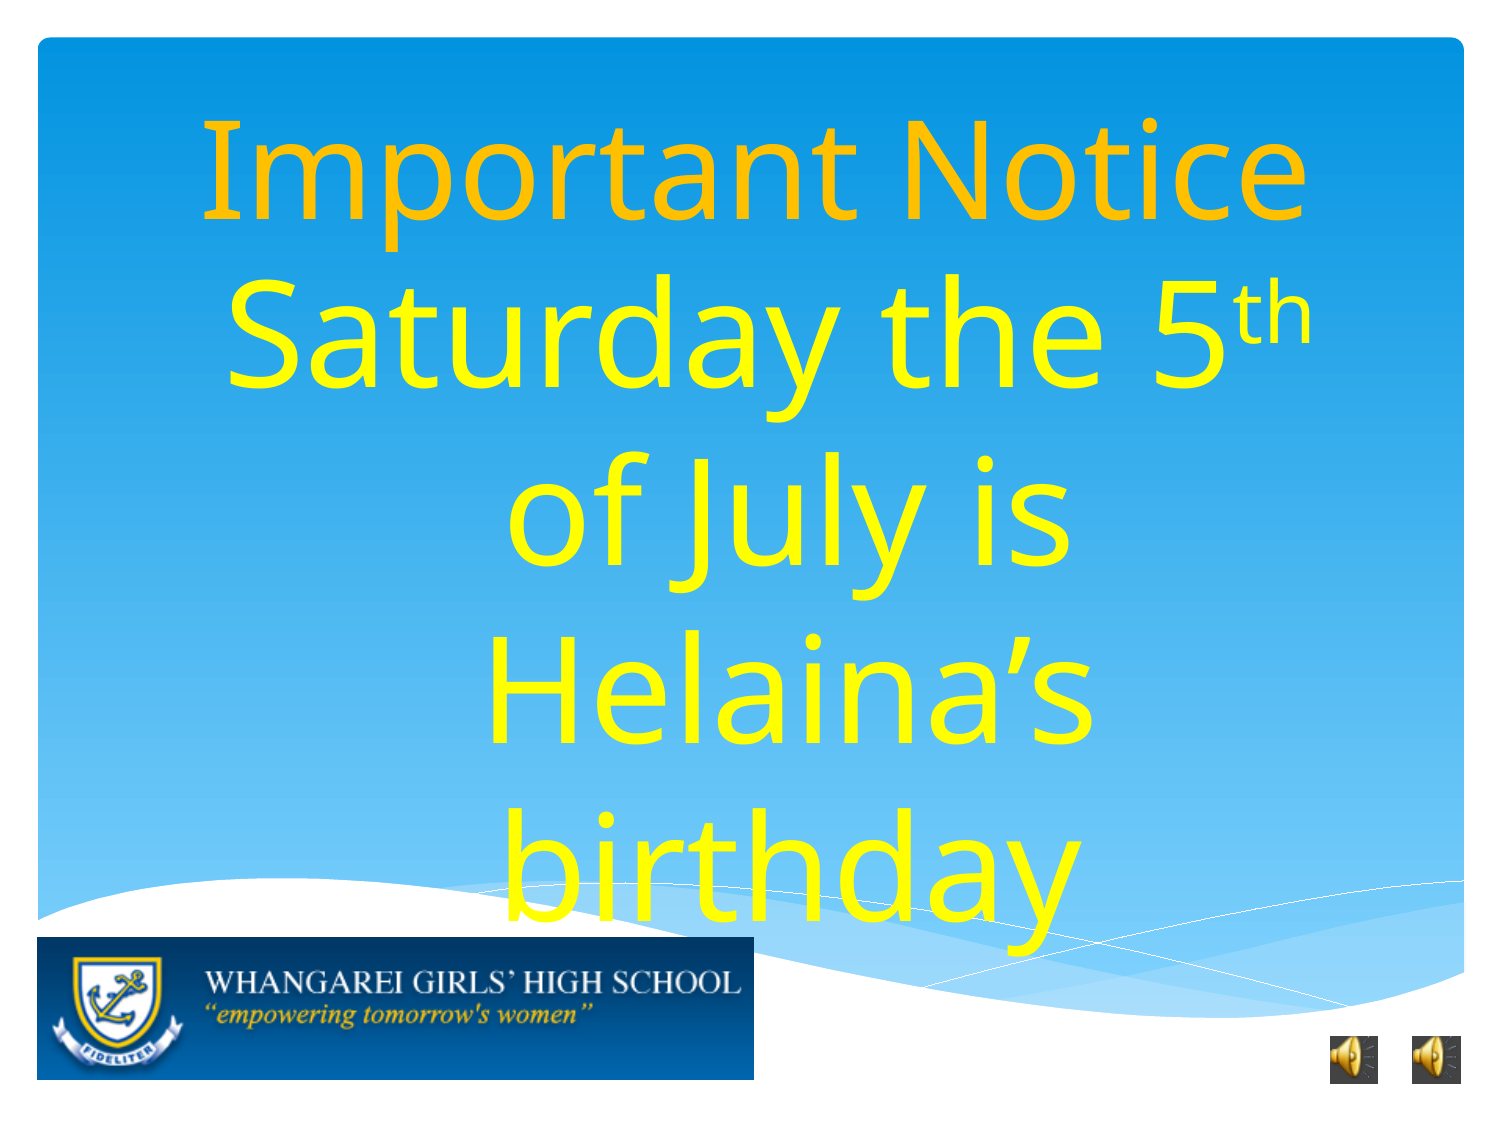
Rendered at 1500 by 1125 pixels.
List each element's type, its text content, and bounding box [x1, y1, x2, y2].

text_box Saturday the 5th of July is Helaina’s birthday [149, 231, 1391, 963]
picture [1328, 1034, 1380, 1086]
picture [37, 937, 754, 1080]
text_box Important Notice [149, 37, 1362, 255]
picture [1411, 1034, 1462, 1086]
